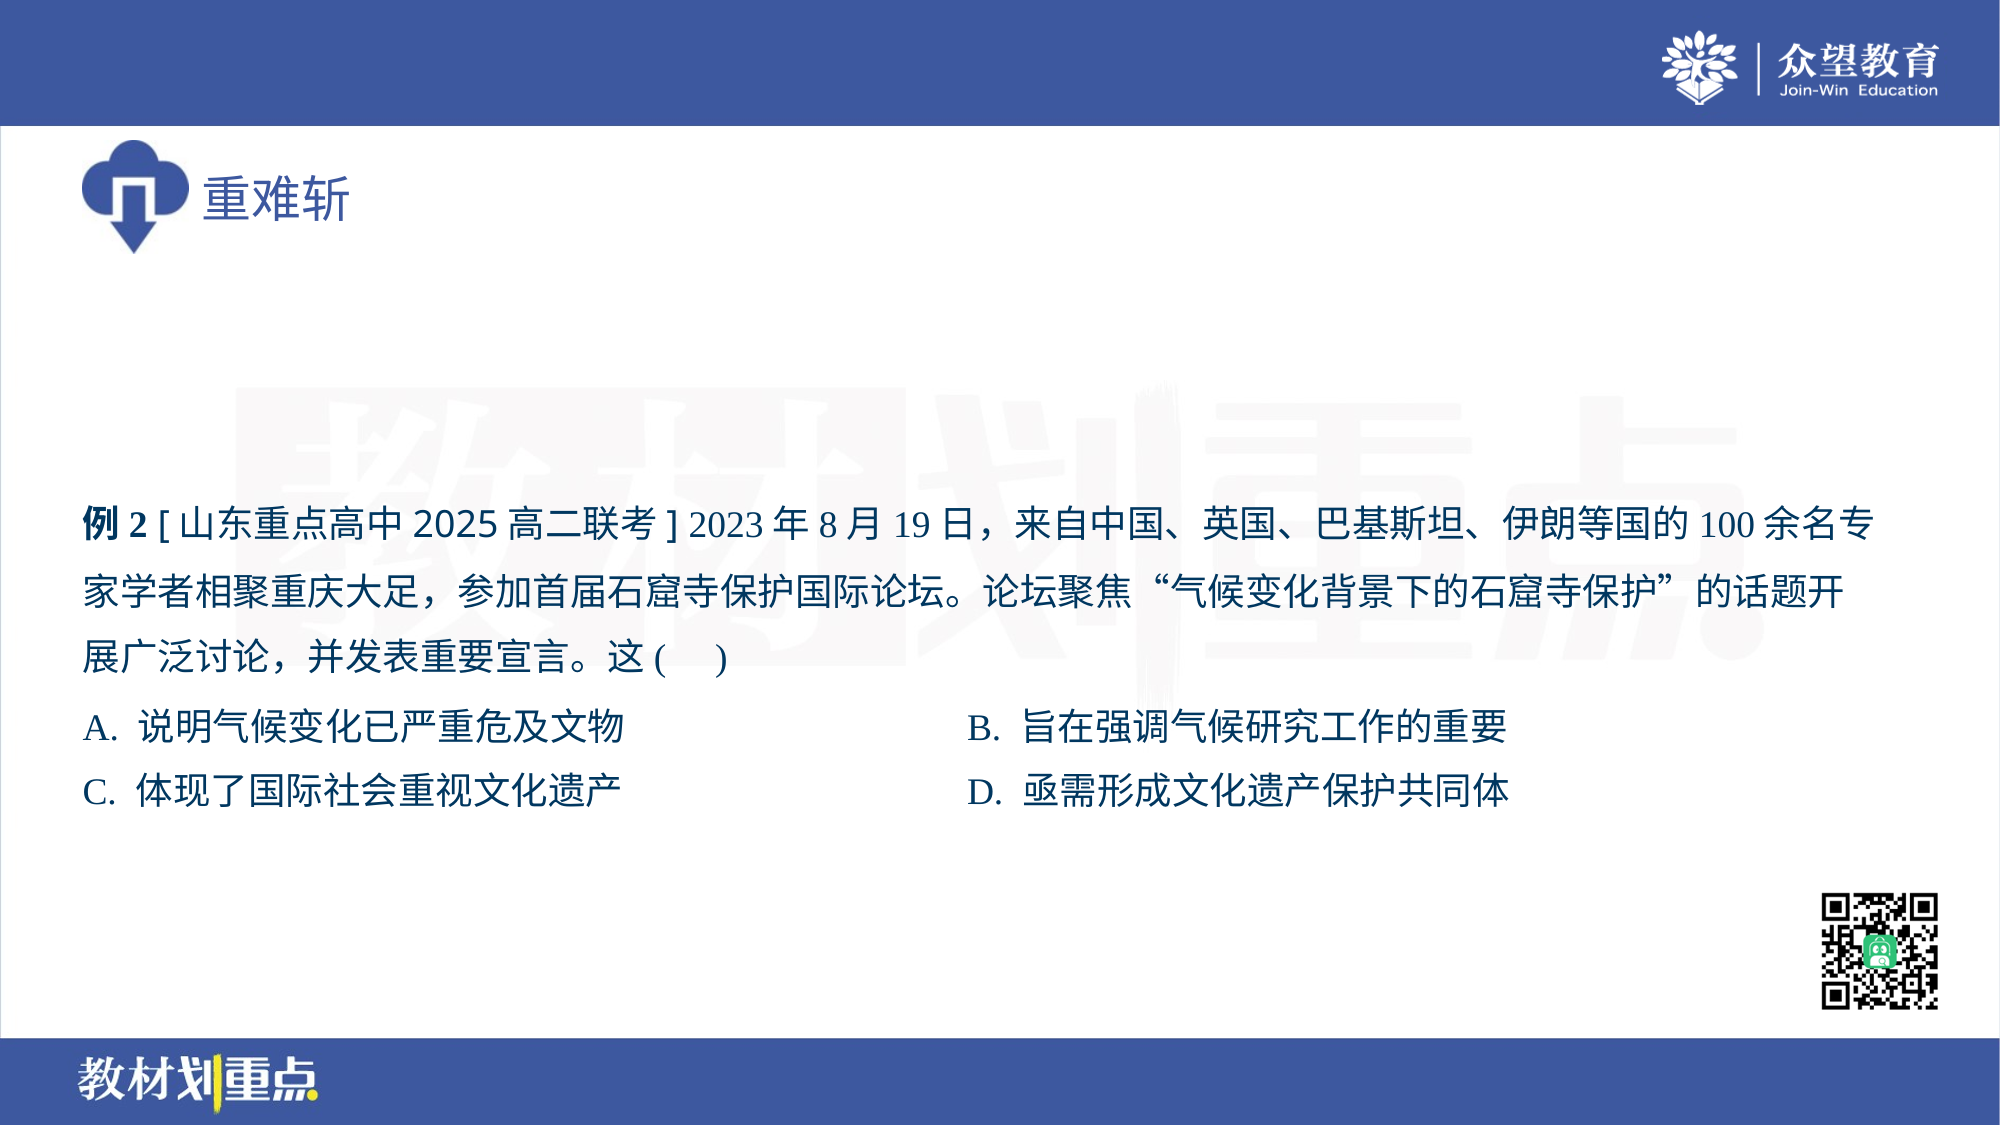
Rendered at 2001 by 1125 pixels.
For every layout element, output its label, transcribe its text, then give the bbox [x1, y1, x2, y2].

text_box 例2 [山东重点高中2025高二联考] 2023年8月19日，来自中国、英国、巴基斯坦、伊朗等国的100余名专 家学者相聚重庆大足，参加首届石窟寺保护国际论坛。论坛聚焦“气候变化背景下的石窟寺保护”的话题开 展广泛讨论，并发表重要宣言。这( ) [82, 475, 1817, 671]
picture [0, 0, 2000, 1125]
text_box A. 说明气候变化已严重危及文物 B. 旨在强调气候研究工作的重要 C. 体现了国际社会重视文化遗产 D. 亟需形成文化遗产保护共同体 [82, 678, 1817, 806]
